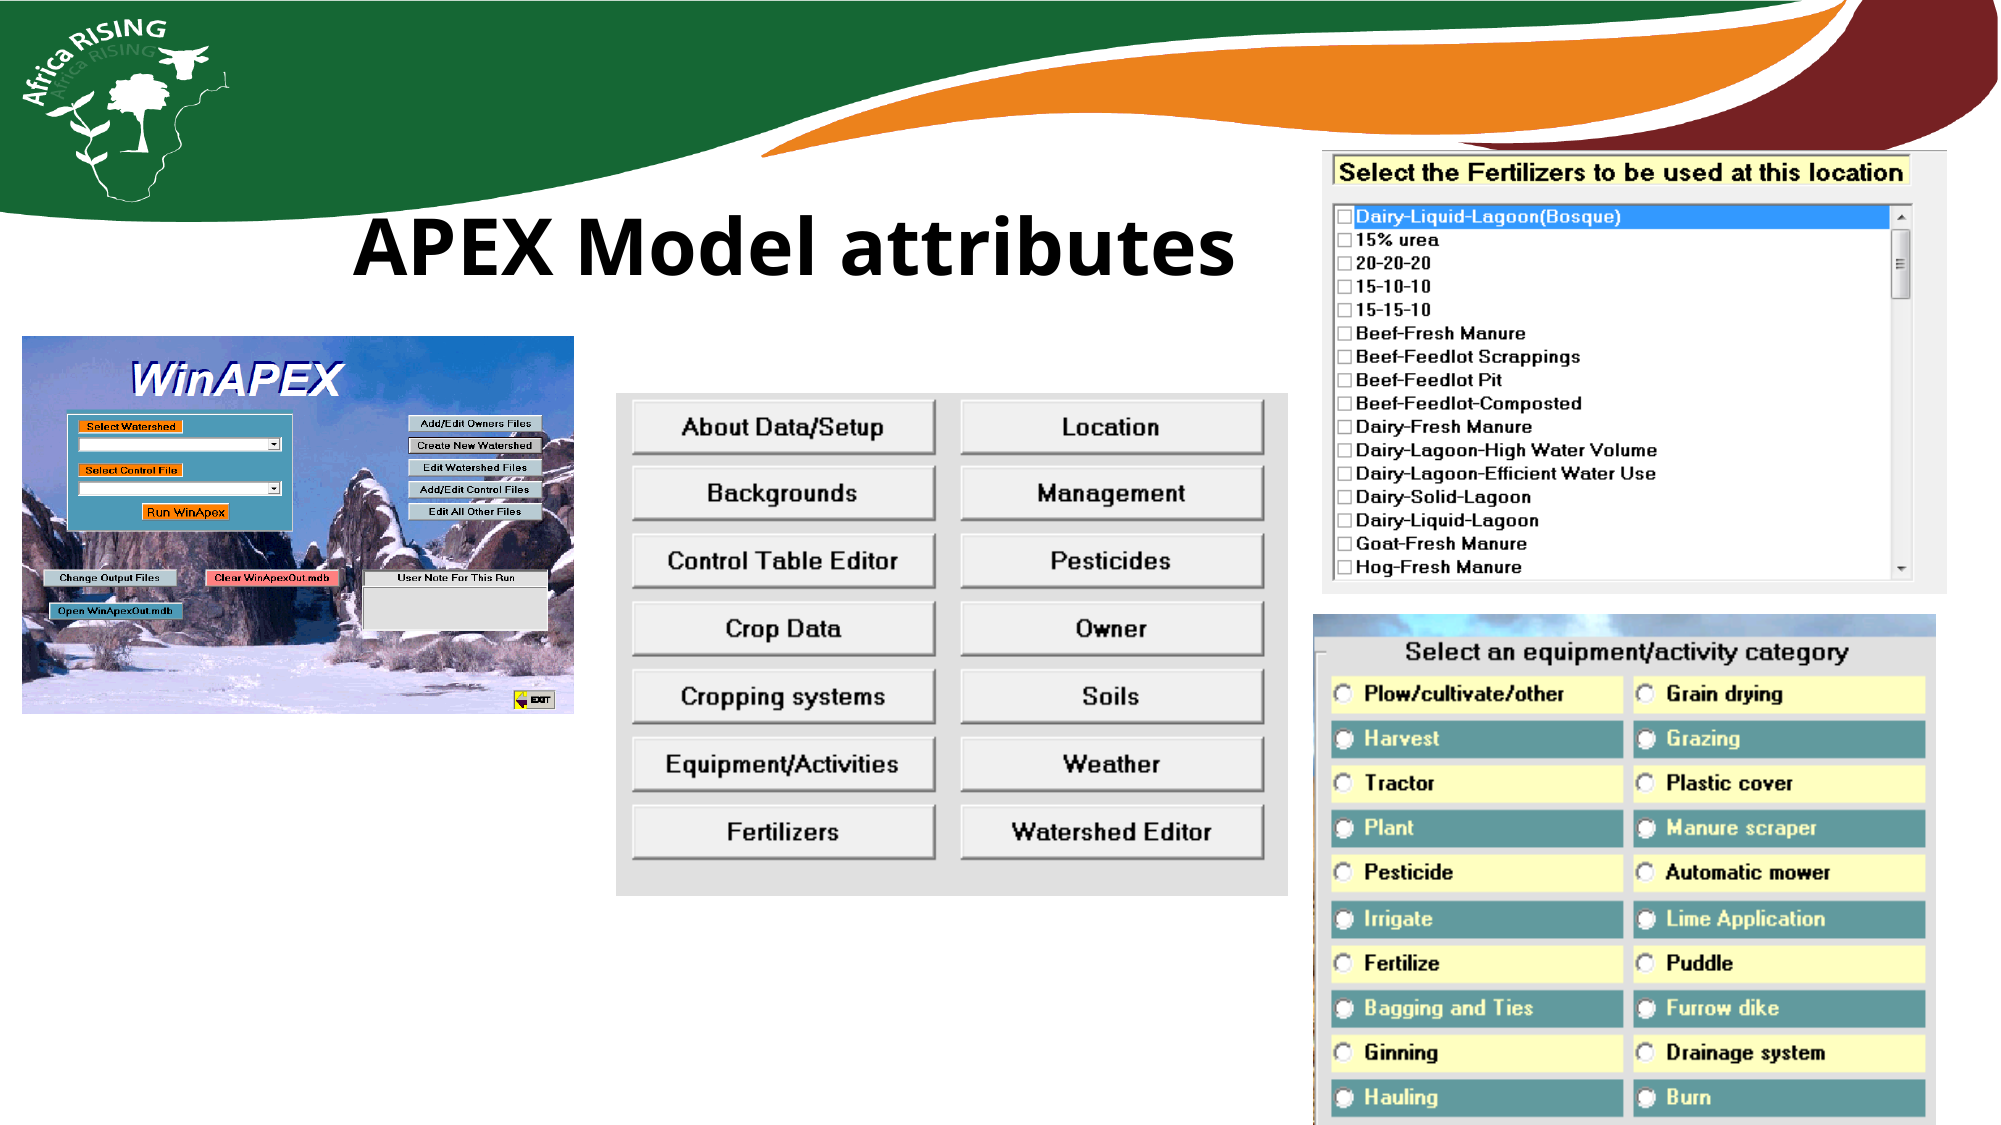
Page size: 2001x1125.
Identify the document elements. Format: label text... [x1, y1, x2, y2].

picture [616, 393, 1288, 896]
picture [1313, 614, 1936, 1125]
list APEX Model attributes [309, 189, 1253, 328]
picture [22, 336, 574, 714]
picture [0, 0, 1998, 595]
